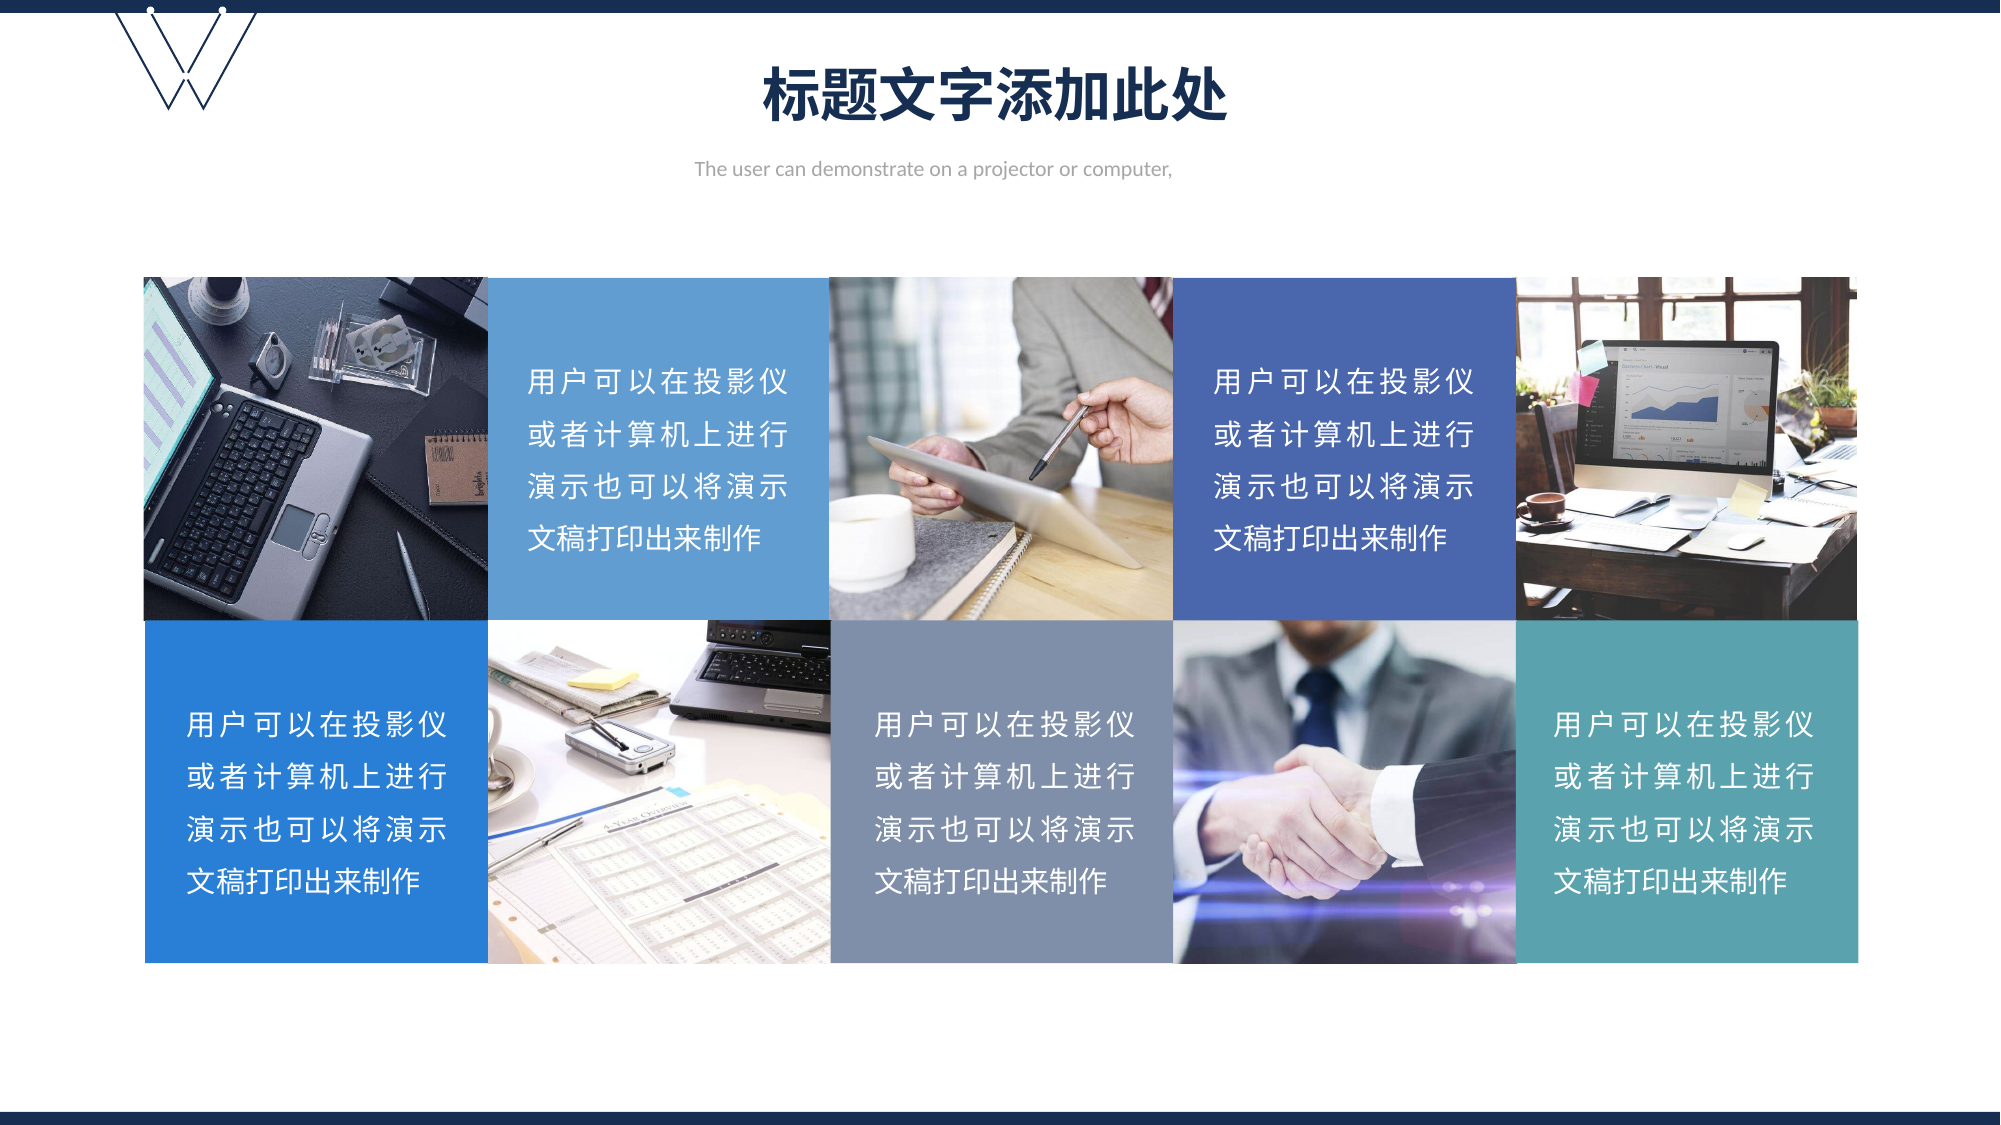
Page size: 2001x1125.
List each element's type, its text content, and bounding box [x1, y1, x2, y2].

text_box [1518, 619, 1859, 964]
text_box The user can demonstrate on a projector or computer, [679, 143, 1320, 189]
text_box 用户可以在投影仪或者计算机上进行演示也可以将演示文稿打印出来制作 [1539, 681, 1831, 906]
text_box [1174, 277, 1512, 620]
text_box [488, 277, 828, 620]
text_box 用户可以在投影仪或者计算机上进行演示也可以将演示文稿打印出来制作 [859, 681, 1151, 906]
text_box [144, 621, 487, 964]
text_box 标题文字添加此处 [747, 41, 1253, 136]
text_box 用户可以在投影仪或者计算机上进行演示也可以将演示文稿打印出来制作 [513, 338, 804, 564]
text_box 用户可以在投影仪或者计算机上进行演示也可以将演示文稿打印出来制作 [172, 681, 463, 906]
text_box [833, 621, 1172, 964]
text_box 用户可以在投影仪或者计算机上进行演示也可以将演示文稿打印出来制作 [1199, 338, 1490, 564]
picture [143, 277, 1857, 964]
